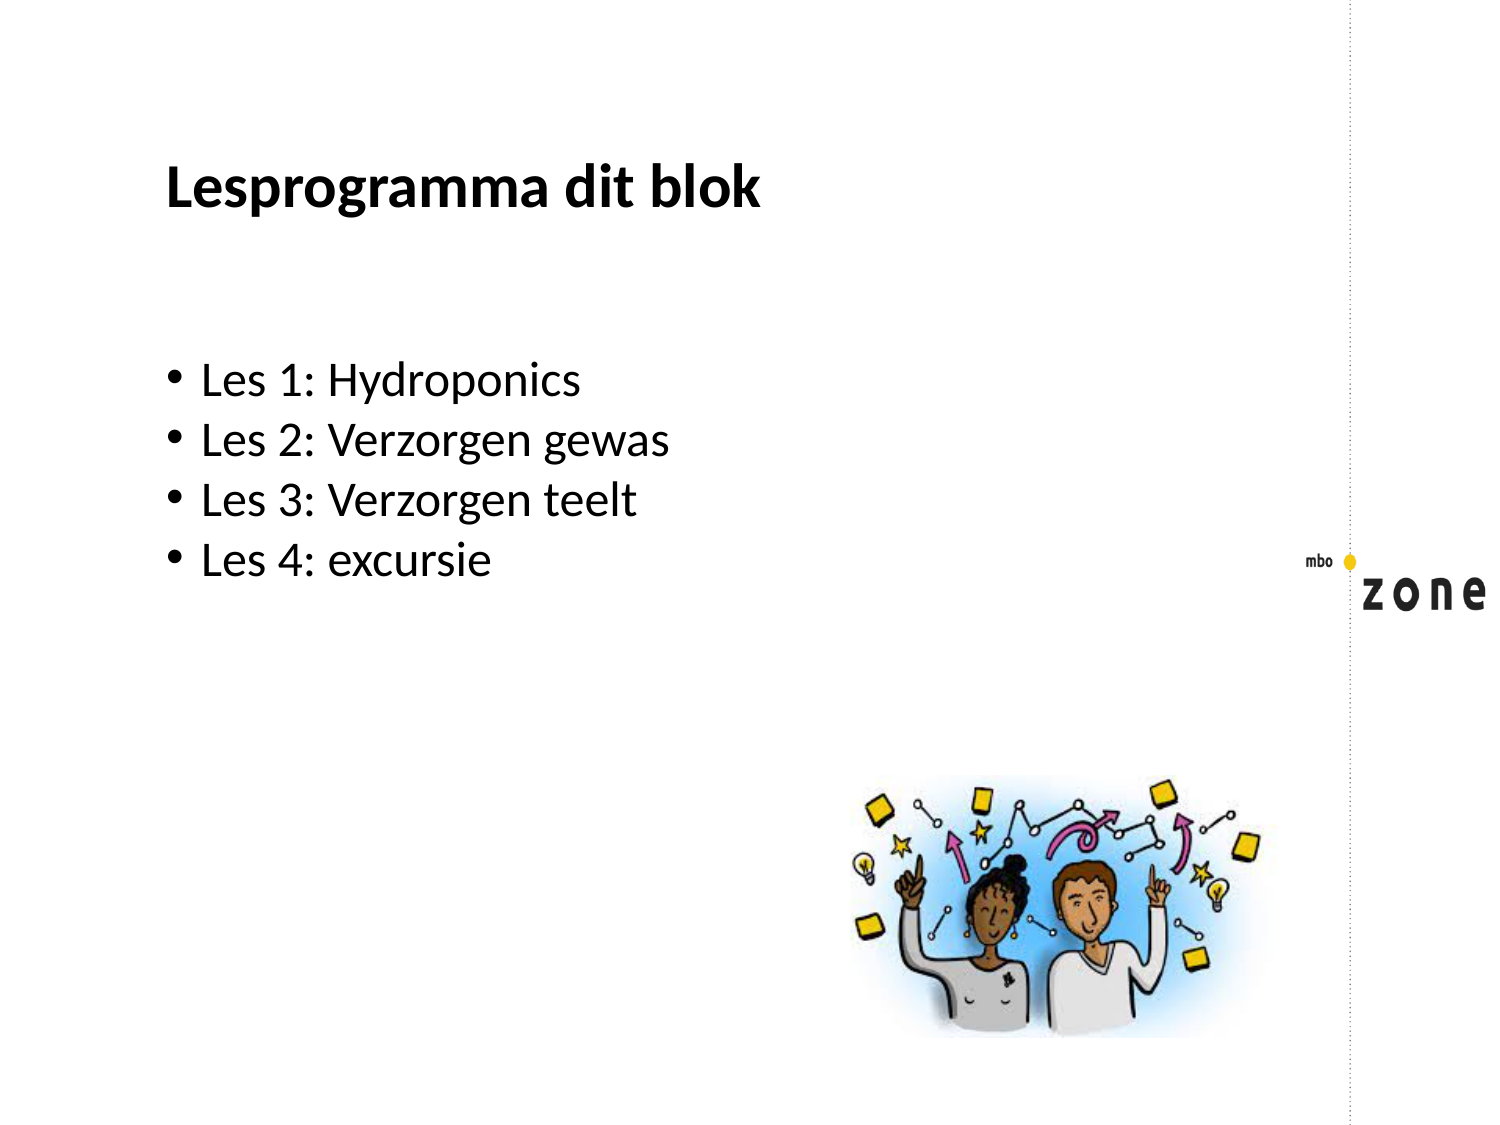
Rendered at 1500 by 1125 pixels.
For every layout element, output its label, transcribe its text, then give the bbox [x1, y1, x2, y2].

text_box Les 1: Hydroponics Les 2: Verzorgen gewas Les 3: Verzorgen teelt Les 4: excursie [151, 339, 1294, 595]
text_box Lesprogramma dit blok [151, 137, 1094, 227]
picture [825, 0, 1500, 1125]
